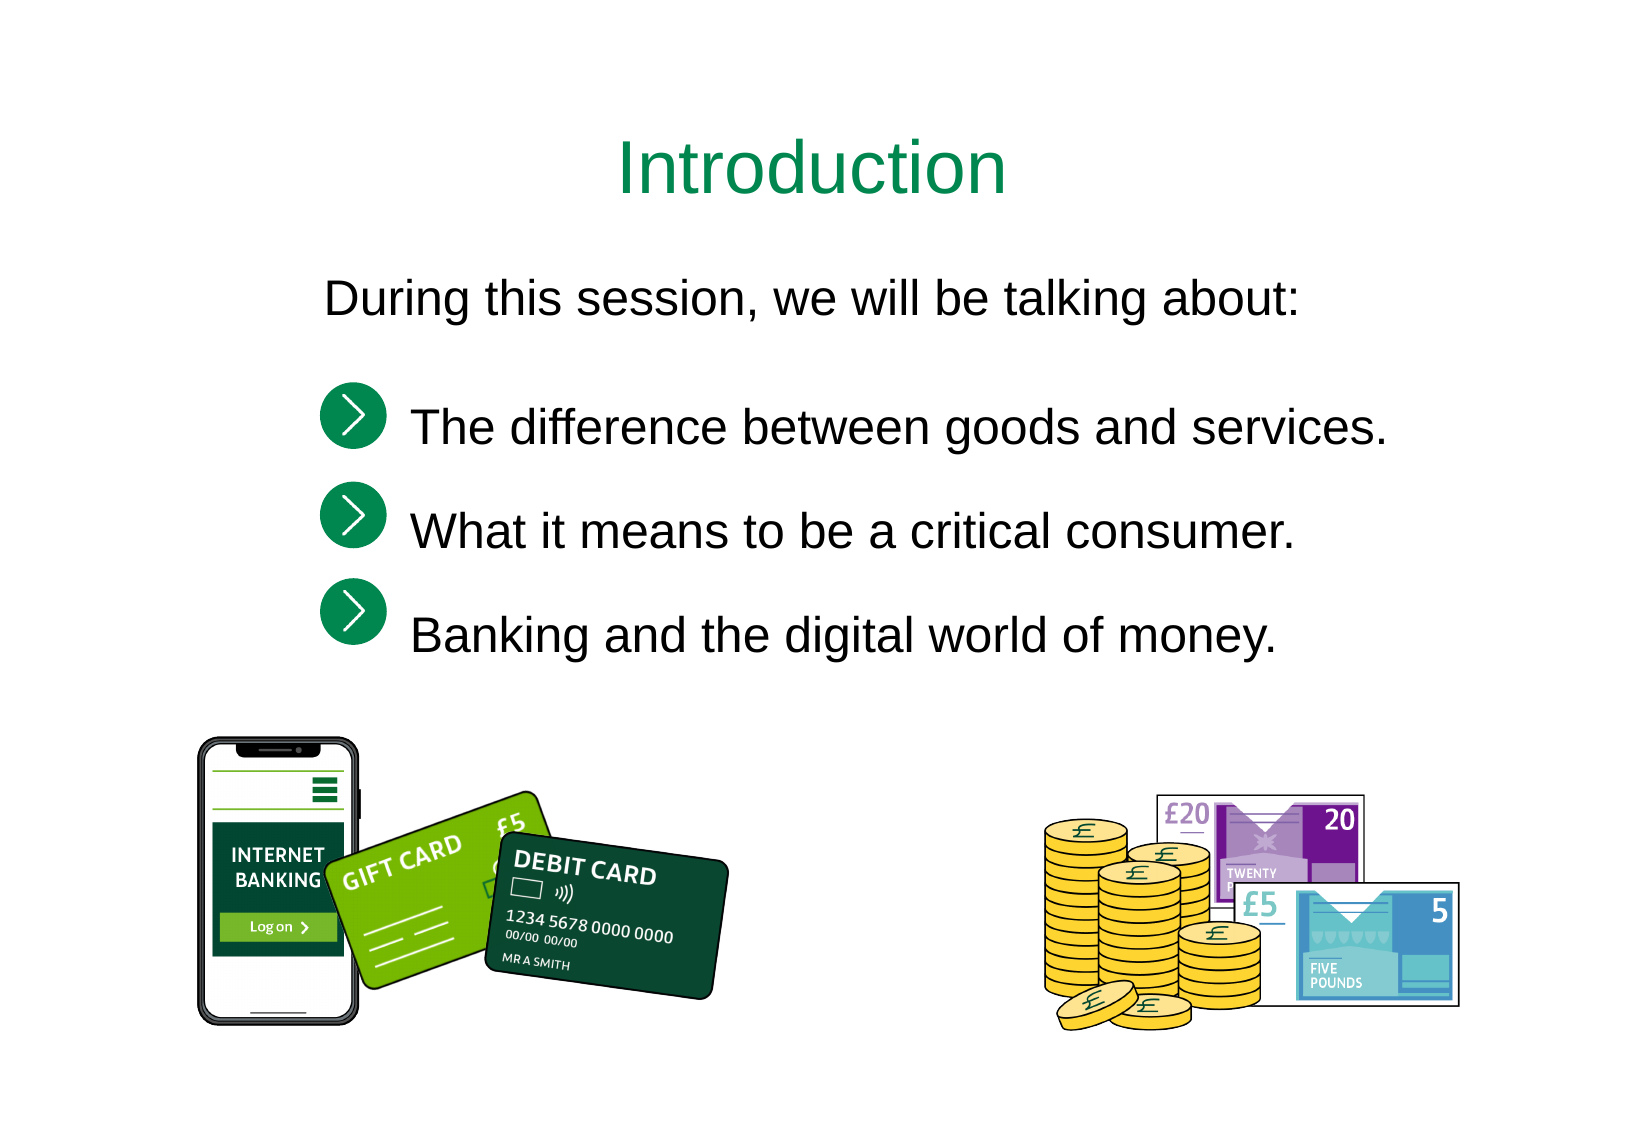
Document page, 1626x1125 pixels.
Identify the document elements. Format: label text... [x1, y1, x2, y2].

text_box During this session, we will be talking about: [0, 265, 1625, 326]
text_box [319, 381, 387, 450]
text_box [319, 577, 387, 646]
picture [197, 736, 730, 1027]
text_box The difference between goods and services. What it means to be a critical consumer. Banking and the digital world of money. [319, 342, 1421, 670]
picture [1043, 794, 1460, 1031]
title Introduction [0, 118, 1625, 209]
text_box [319, 481, 387, 549]
